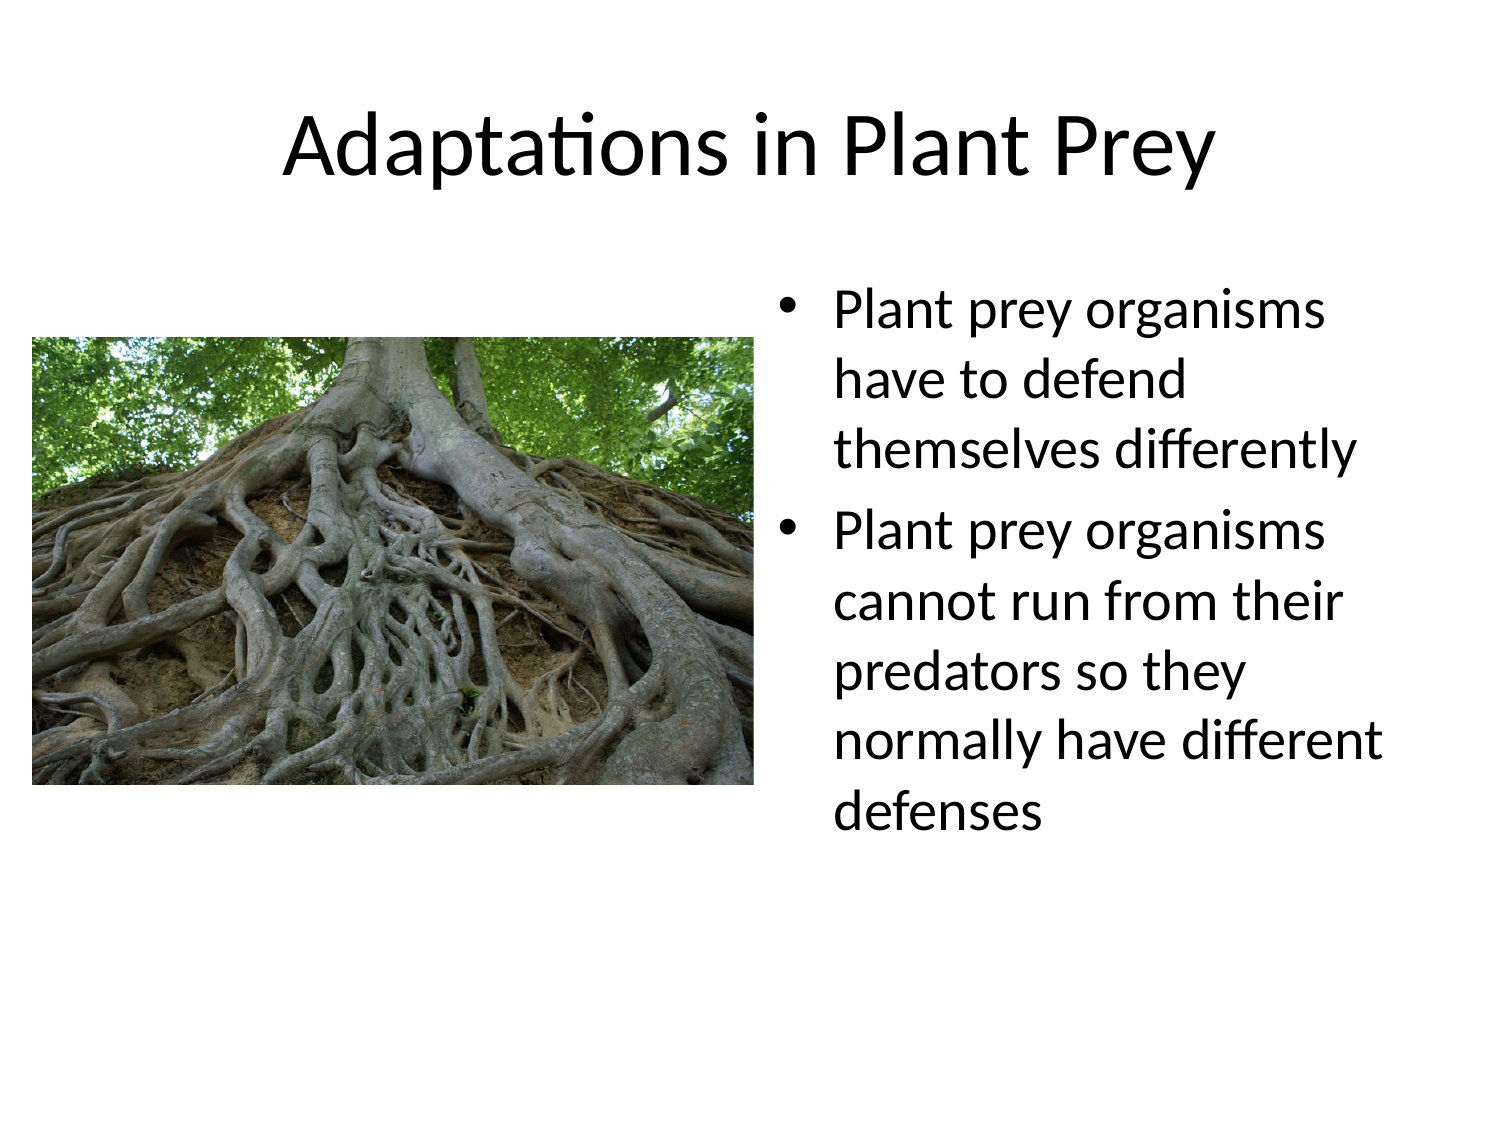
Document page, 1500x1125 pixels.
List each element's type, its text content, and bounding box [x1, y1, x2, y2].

picture [31, 337, 754, 785]
list Plant prey organisms have to defend themselves differently Plant prey organisms cannot run from their predators so they normally have different defenses [762, 262, 1425, 1005]
title Adaptations in Plant Prey [75, 45, 1425, 233]
